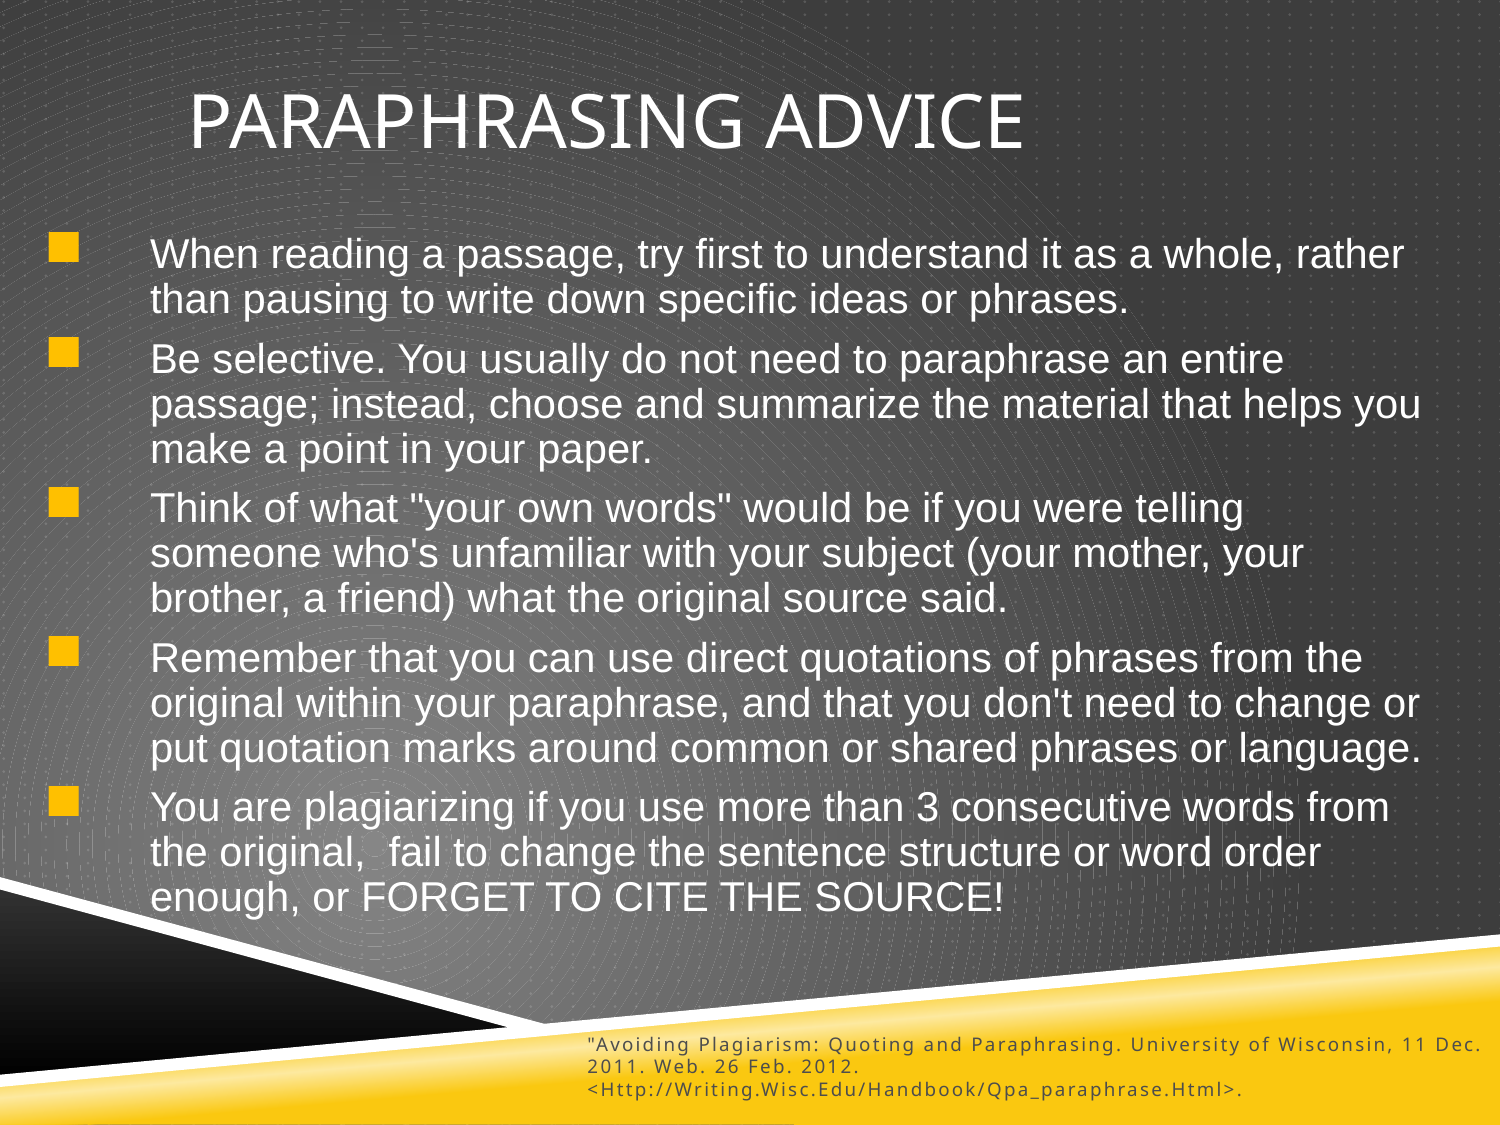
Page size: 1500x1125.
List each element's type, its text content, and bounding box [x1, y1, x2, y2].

text_box "Avoiding Plagiarism: Quoting and Paraphrasing. University of Wisconsin, 11 Dec. 2011. Web. 26 Feb. 2012. <Http://Writing.Wisc.Edu/Handbook/Qpa_paraphrase.Html>. [587, 1024, 1500, 1100]
list When reading a passage, try first to understand it as a whole, rather than pausing to write down specific ideas or phrases. Be selective. You usually do not need to paraphrase an entire passage; instead, choose and summarize the material that helps you make a point in your paper. Think of what "your own words" would be if you were telling someone who's unfamiliar with your subject (your mother, your brother, a friend) what the original source said. Remember that you can use direct quotations of phrases from the original within your paraphrase, and that you don't need to change or put quotation marks around common or shared phrases or language. You are plagiarizing if you use more than 3 consecutive words from the original, fail to change the sentence structure or word order enough, or FORGET TO CITE THE SOURCE! [50, 224, 1425, 1013]
title Paraphrasing Advice [187, 24, 1463, 213]
